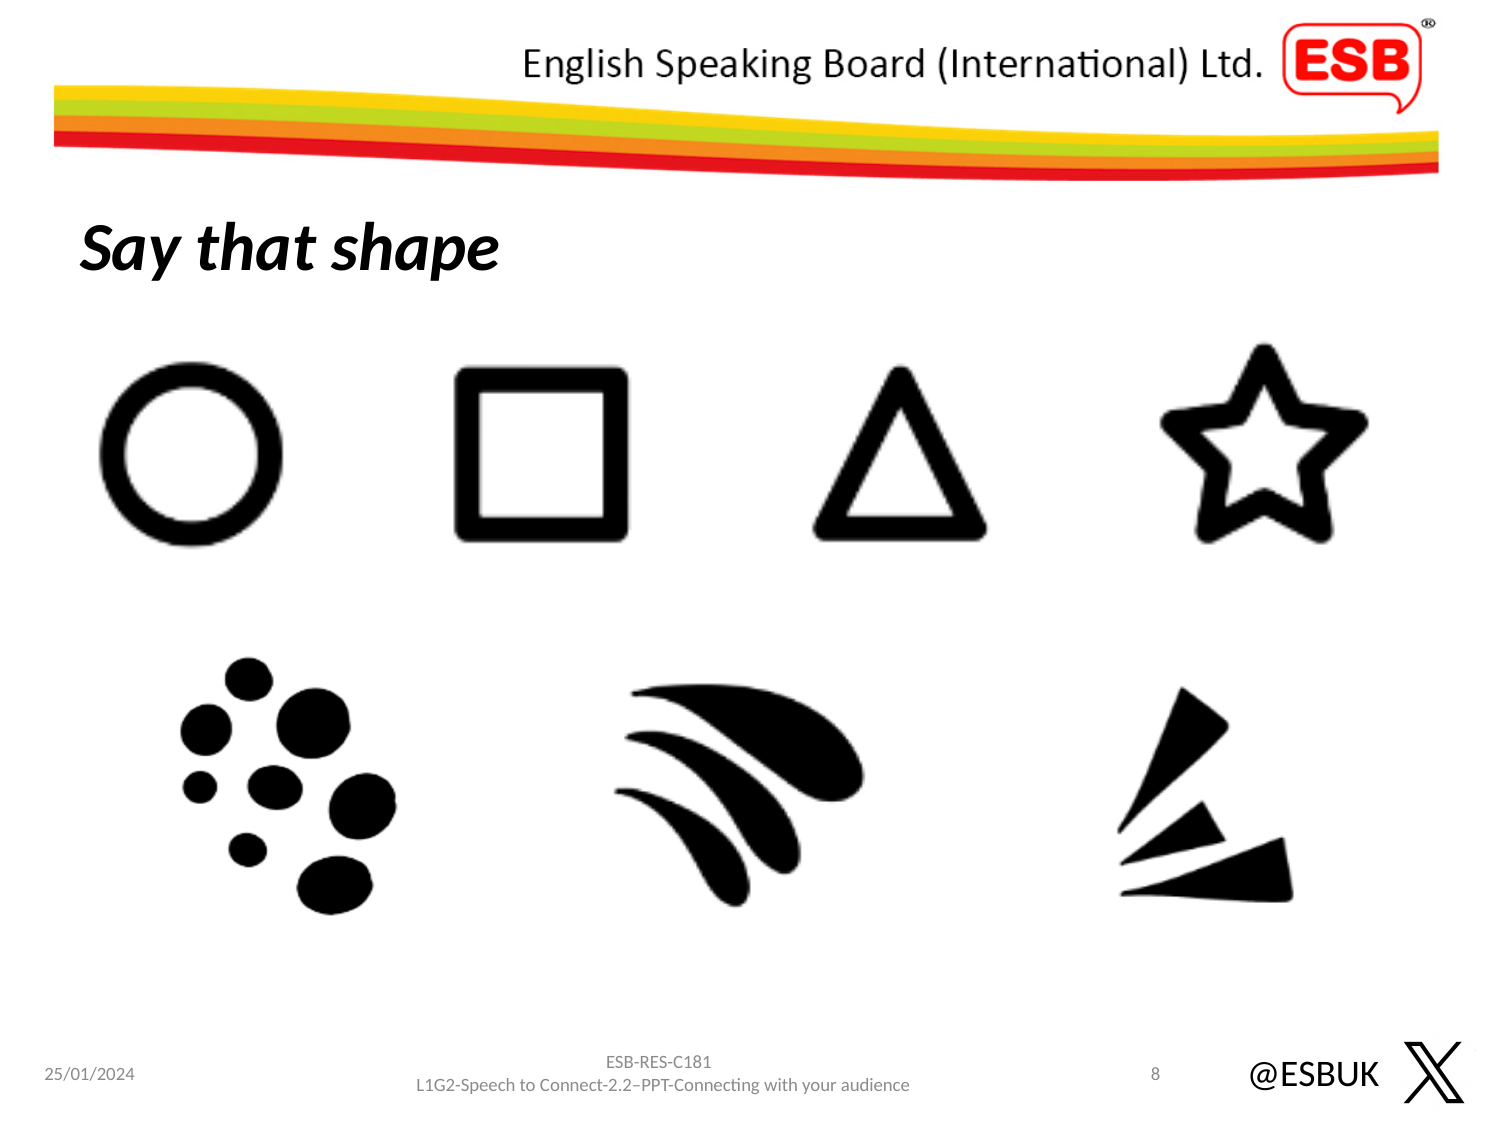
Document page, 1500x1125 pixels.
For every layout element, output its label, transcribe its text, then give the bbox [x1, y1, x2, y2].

picture [795, 337, 1009, 586]
picture [1146, 327, 1391, 576]
picture [88, 337, 307, 587]
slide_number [29, 1042, 367, 1103]
slide_number 8 [930, 1042, 1176, 1103]
picture [440, 337, 653, 587]
picture [581, 638, 928, 985]
picture [1395, 1029, 1476, 1116]
picture [1081, 661, 1377, 957]
picture [0, 0, 1500, 189]
footer ESB-RES-C181 L1G2-Speech to Connect-2.2–PPT-Connecting with your audience [395, 1042, 930, 1103]
picture [104, 617, 443, 954]
title Say that shape [64, 183, 1359, 314]
